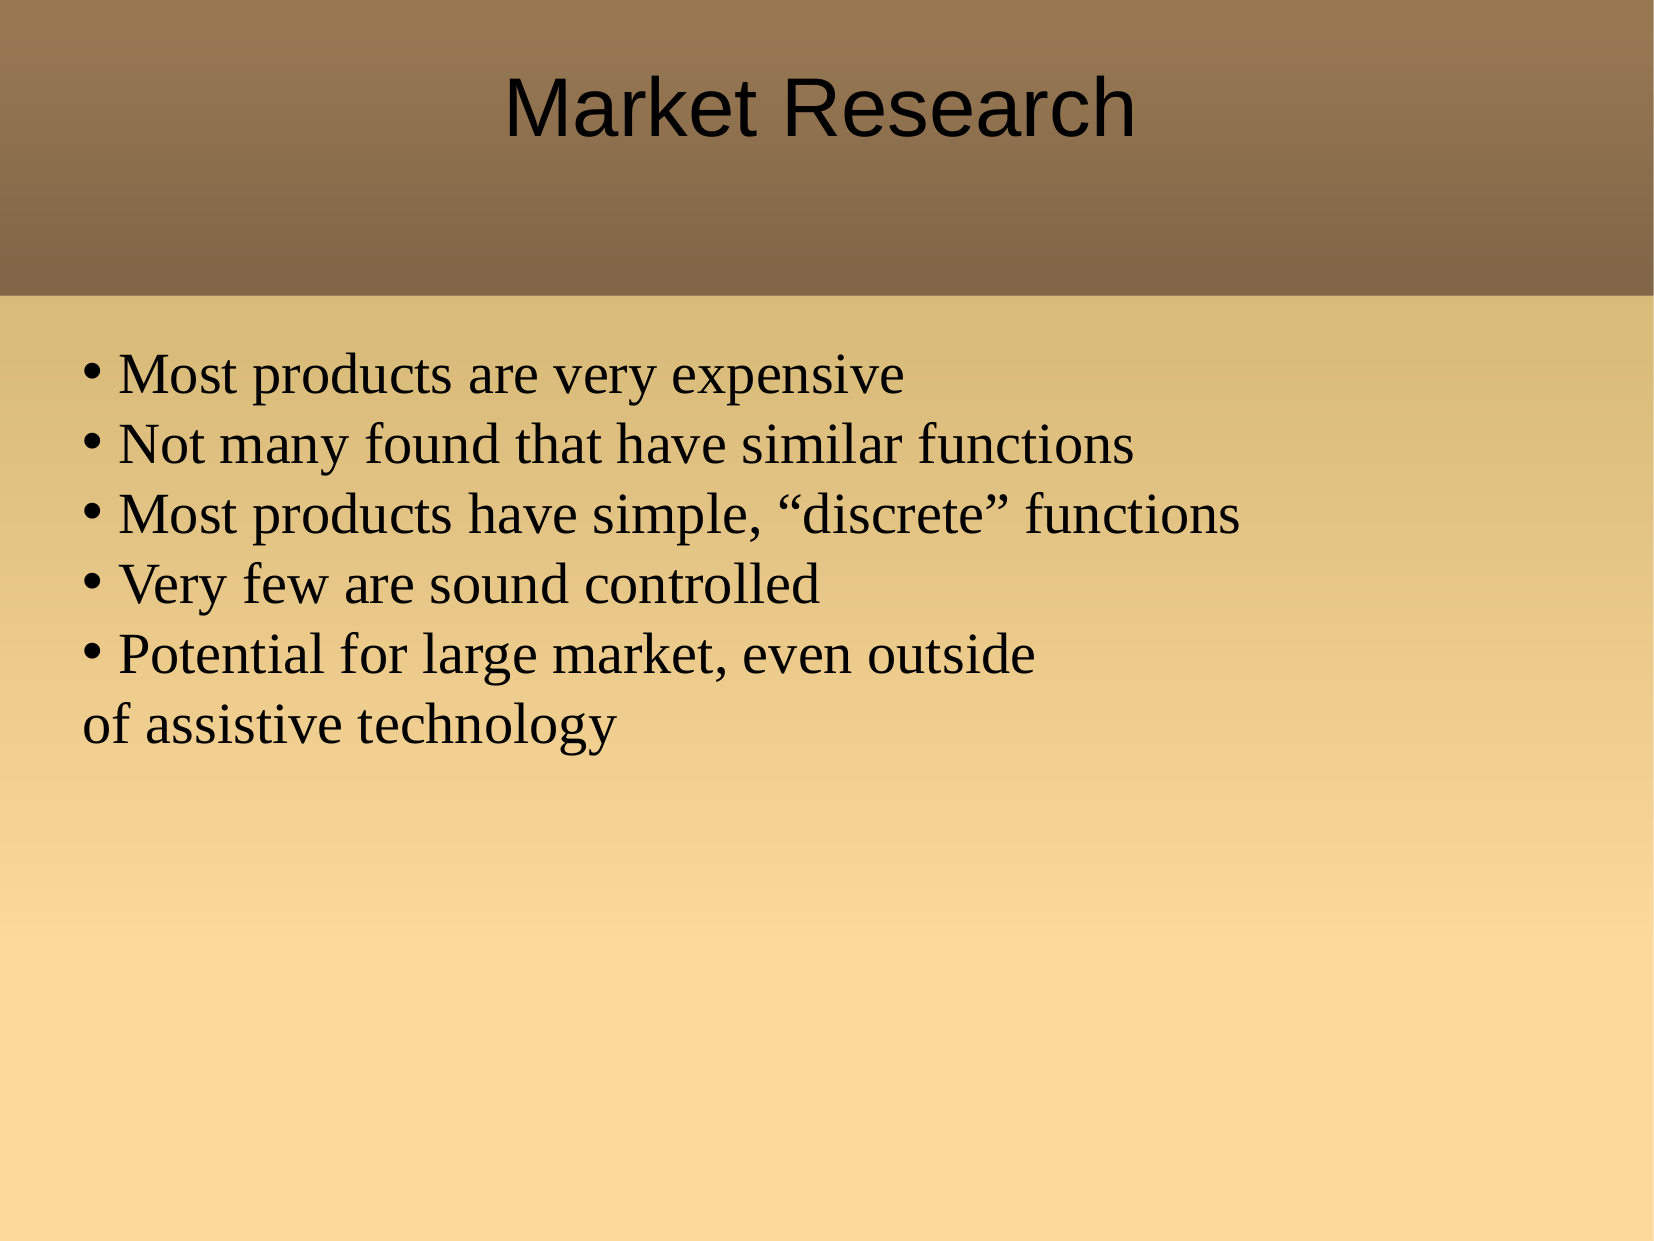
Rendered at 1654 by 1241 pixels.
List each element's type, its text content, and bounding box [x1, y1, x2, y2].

text_box Market Research [76, 0, 1565, 207]
text_box Most products are very expensive Not many found that have similar functions Most products have simple, “discrete” functions Very few are sound controlled Potential for large market, even outside of assistive technology [82, 290, 1571, 1094]
picture [0, 0, 1654, 1241]
